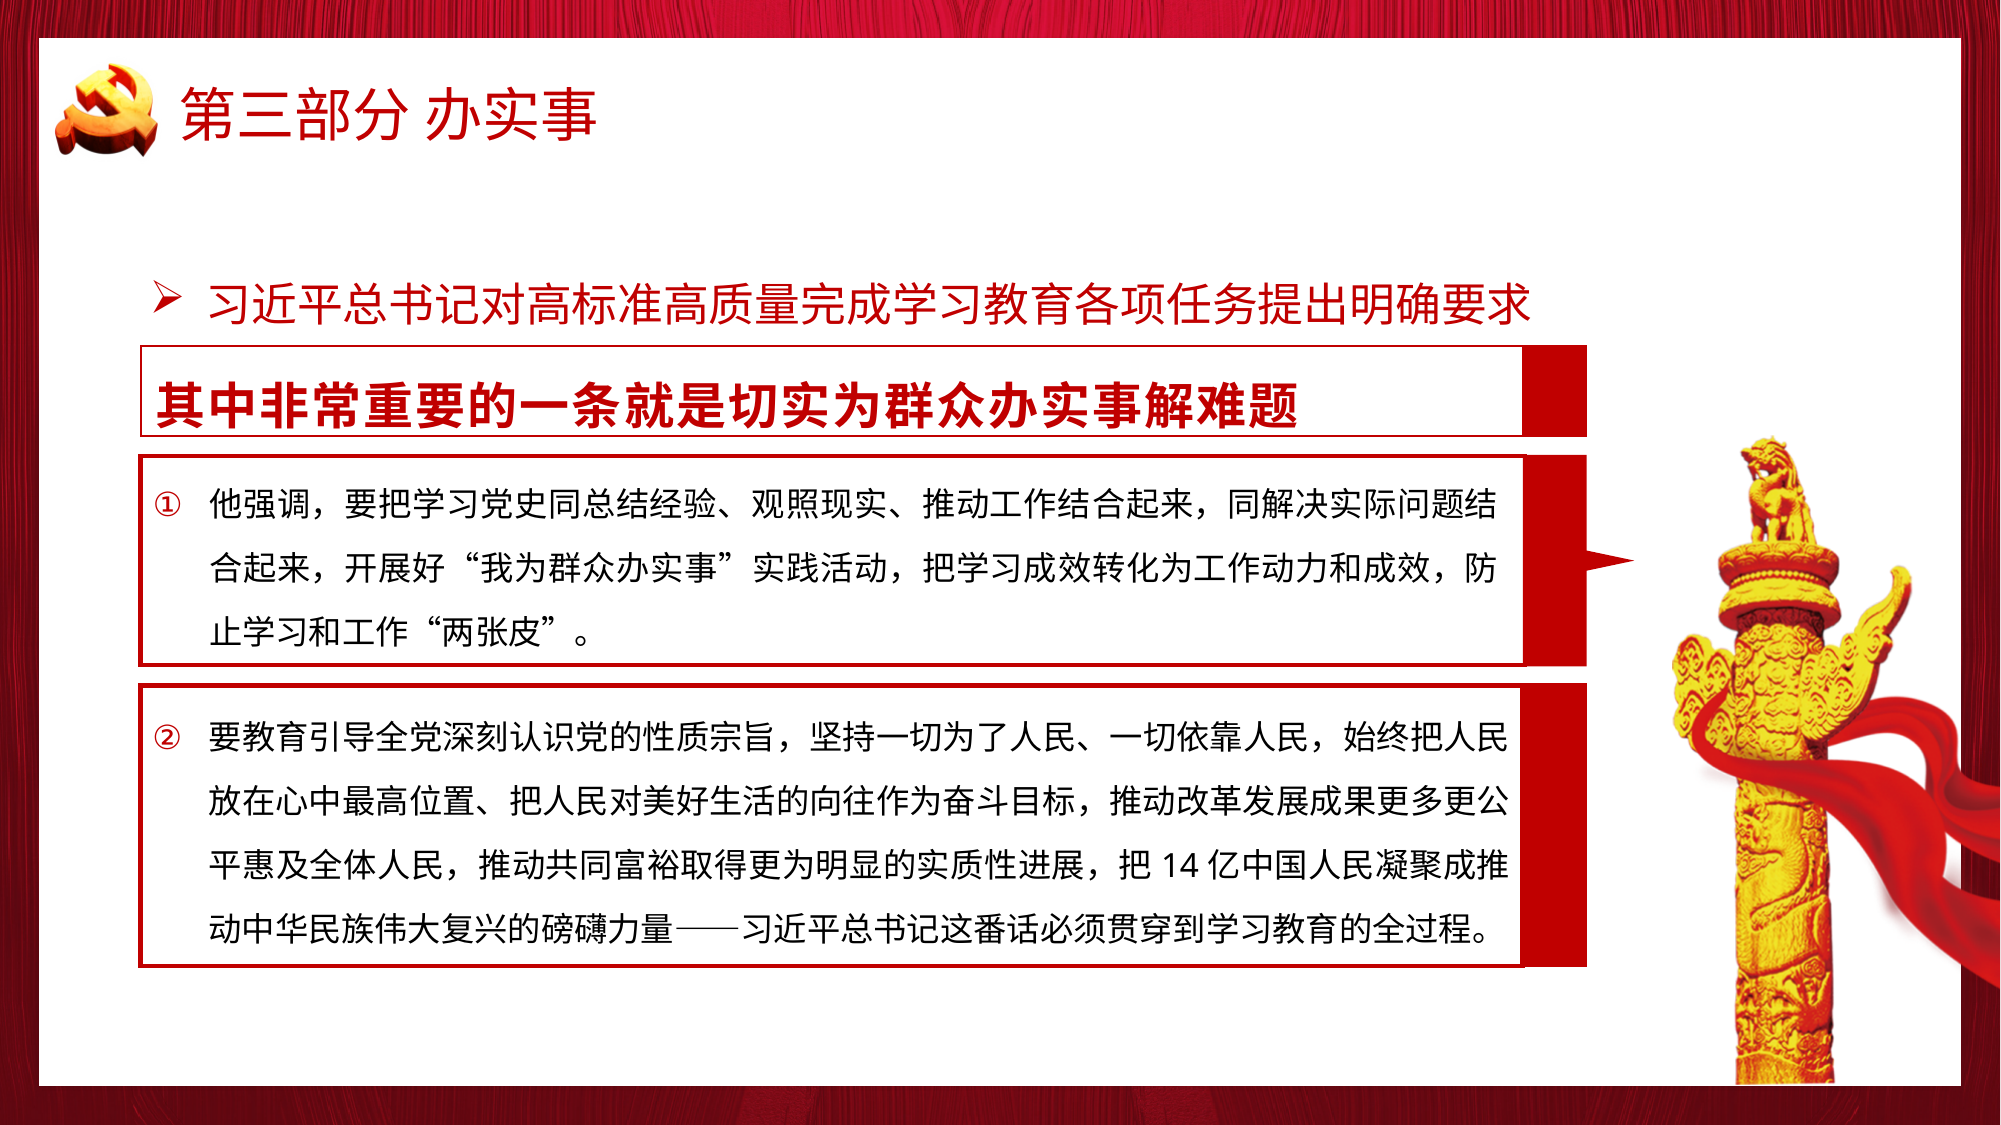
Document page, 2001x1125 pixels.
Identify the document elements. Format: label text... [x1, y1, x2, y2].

text_box [140, 345, 1522, 437]
text_box 要教育引导全党深刻认识党的性质宗旨，坚持一切为了人民、一切依靠人民，始终把人民放在心中最高位置、把人民对美好生活的向往作为奋斗目标，推动改革发展成果更多更公平惠及全体人民，推动共同富裕取得更为明显的实质性进展，把14亿中国人民凝聚成推动中华民族伟大复兴的磅礴力量——习近平总书记这番话必须贯穿到学习教育的全过程。 [152, 692, 1511, 948]
picture [0, 0, 2001, 1125]
text_box [1522, 683, 1587, 967]
text_box 习近平总书记对高标准高质量完成学习教育各项任务提出明确要求 [134, 267, 1586, 338]
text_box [140, 454, 1635, 667]
text_box 其中非常重要的一条就是切实为群众办实事解难题 [140, 437, 1523, 442]
text_box [1522, 345, 1587, 437]
text_box 其中非常重要的一条就是切实为群众办实事解难题 [140, 338, 1523, 345]
text_box [140, 685, 1524, 967]
